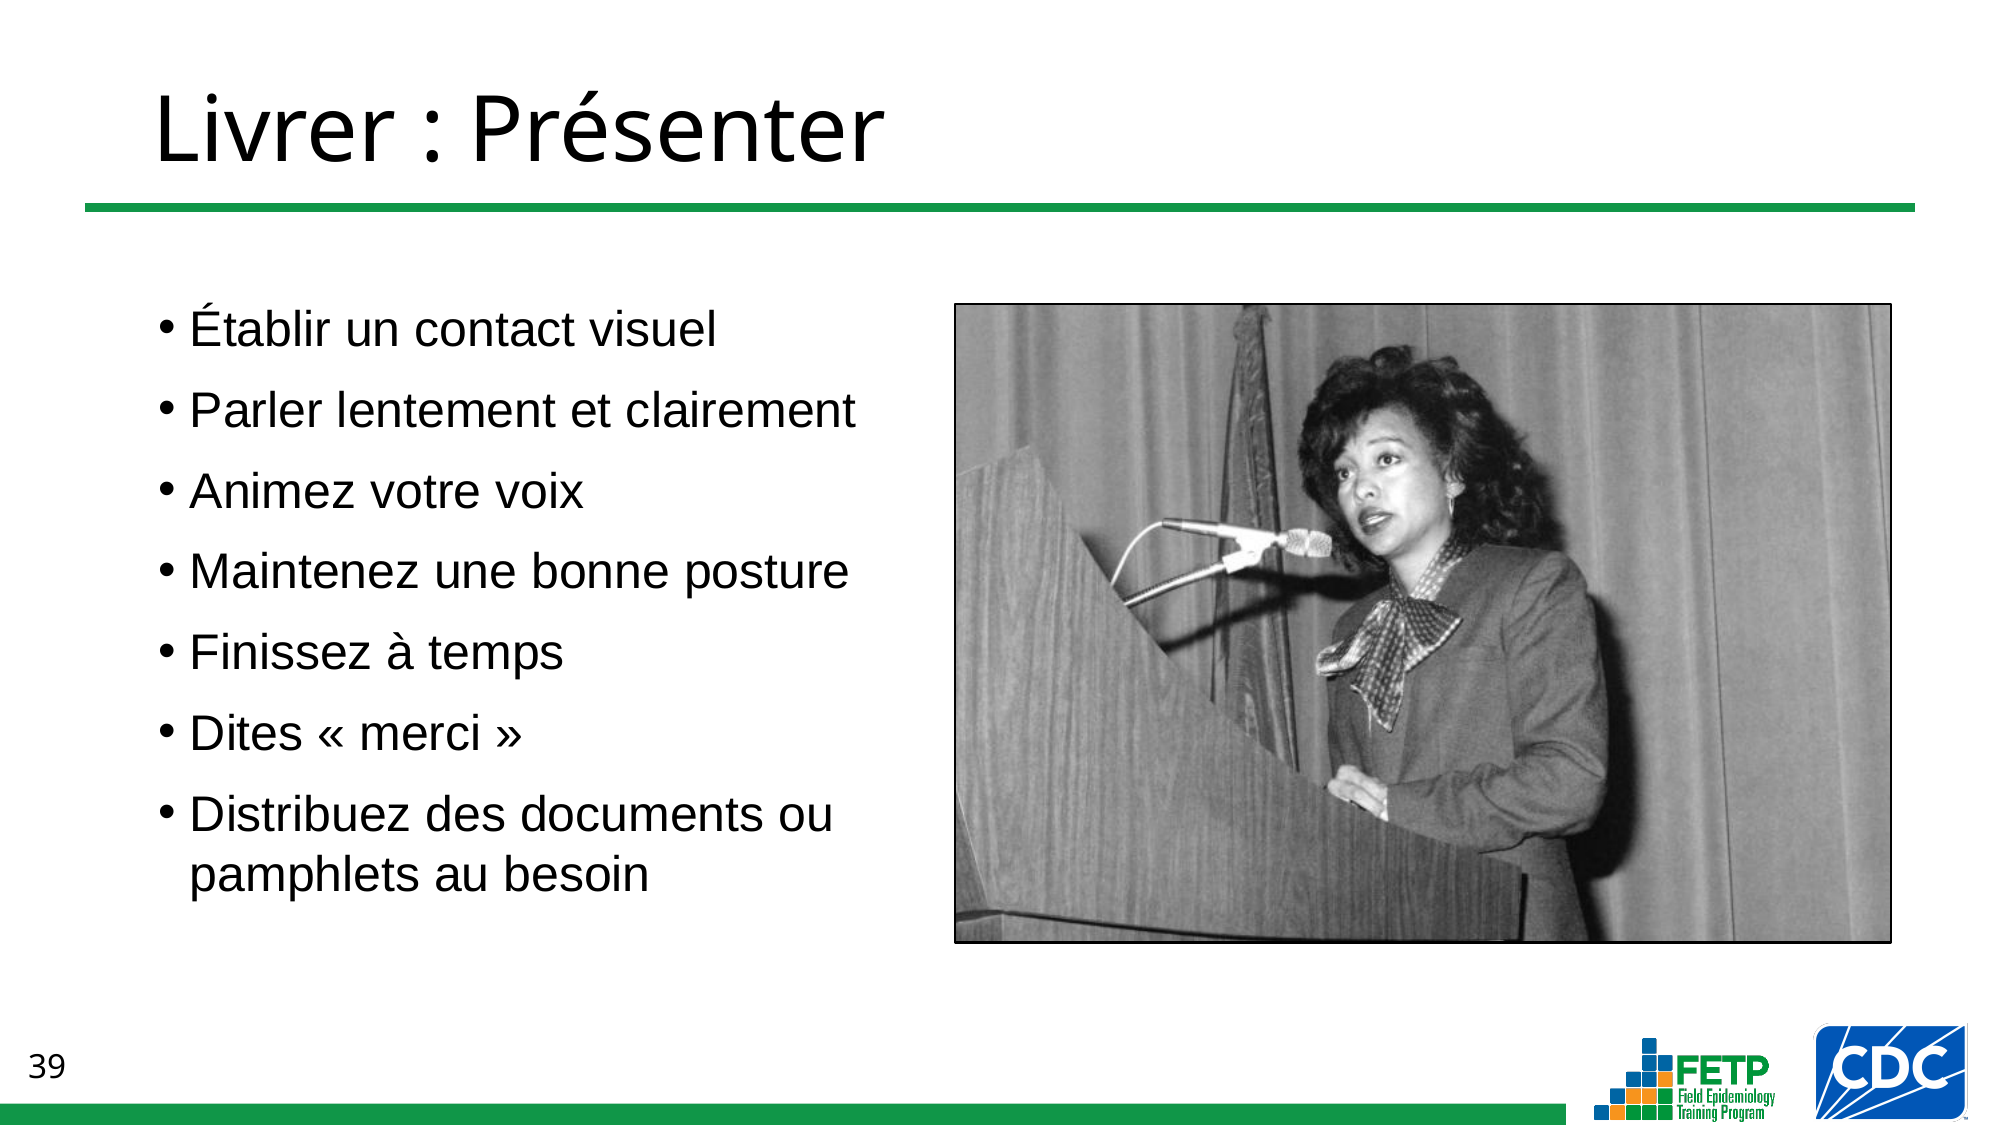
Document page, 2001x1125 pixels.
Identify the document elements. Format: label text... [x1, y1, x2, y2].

title Livrer : Présenter [137, 75, 1863, 207]
picture [1813, 1023, 1968, 1122]
picture [955, 304, 1891, 942]
list Établir un contact visuel Parler lentement et clairement Animez votre voix Maintenez une bonne posture Finissez à temps Dites « merci » Distribuez des documents ou pamphlets au besoin [137, 288, 893, 1050]
picture [1594, 1038, 1775, 1122]
